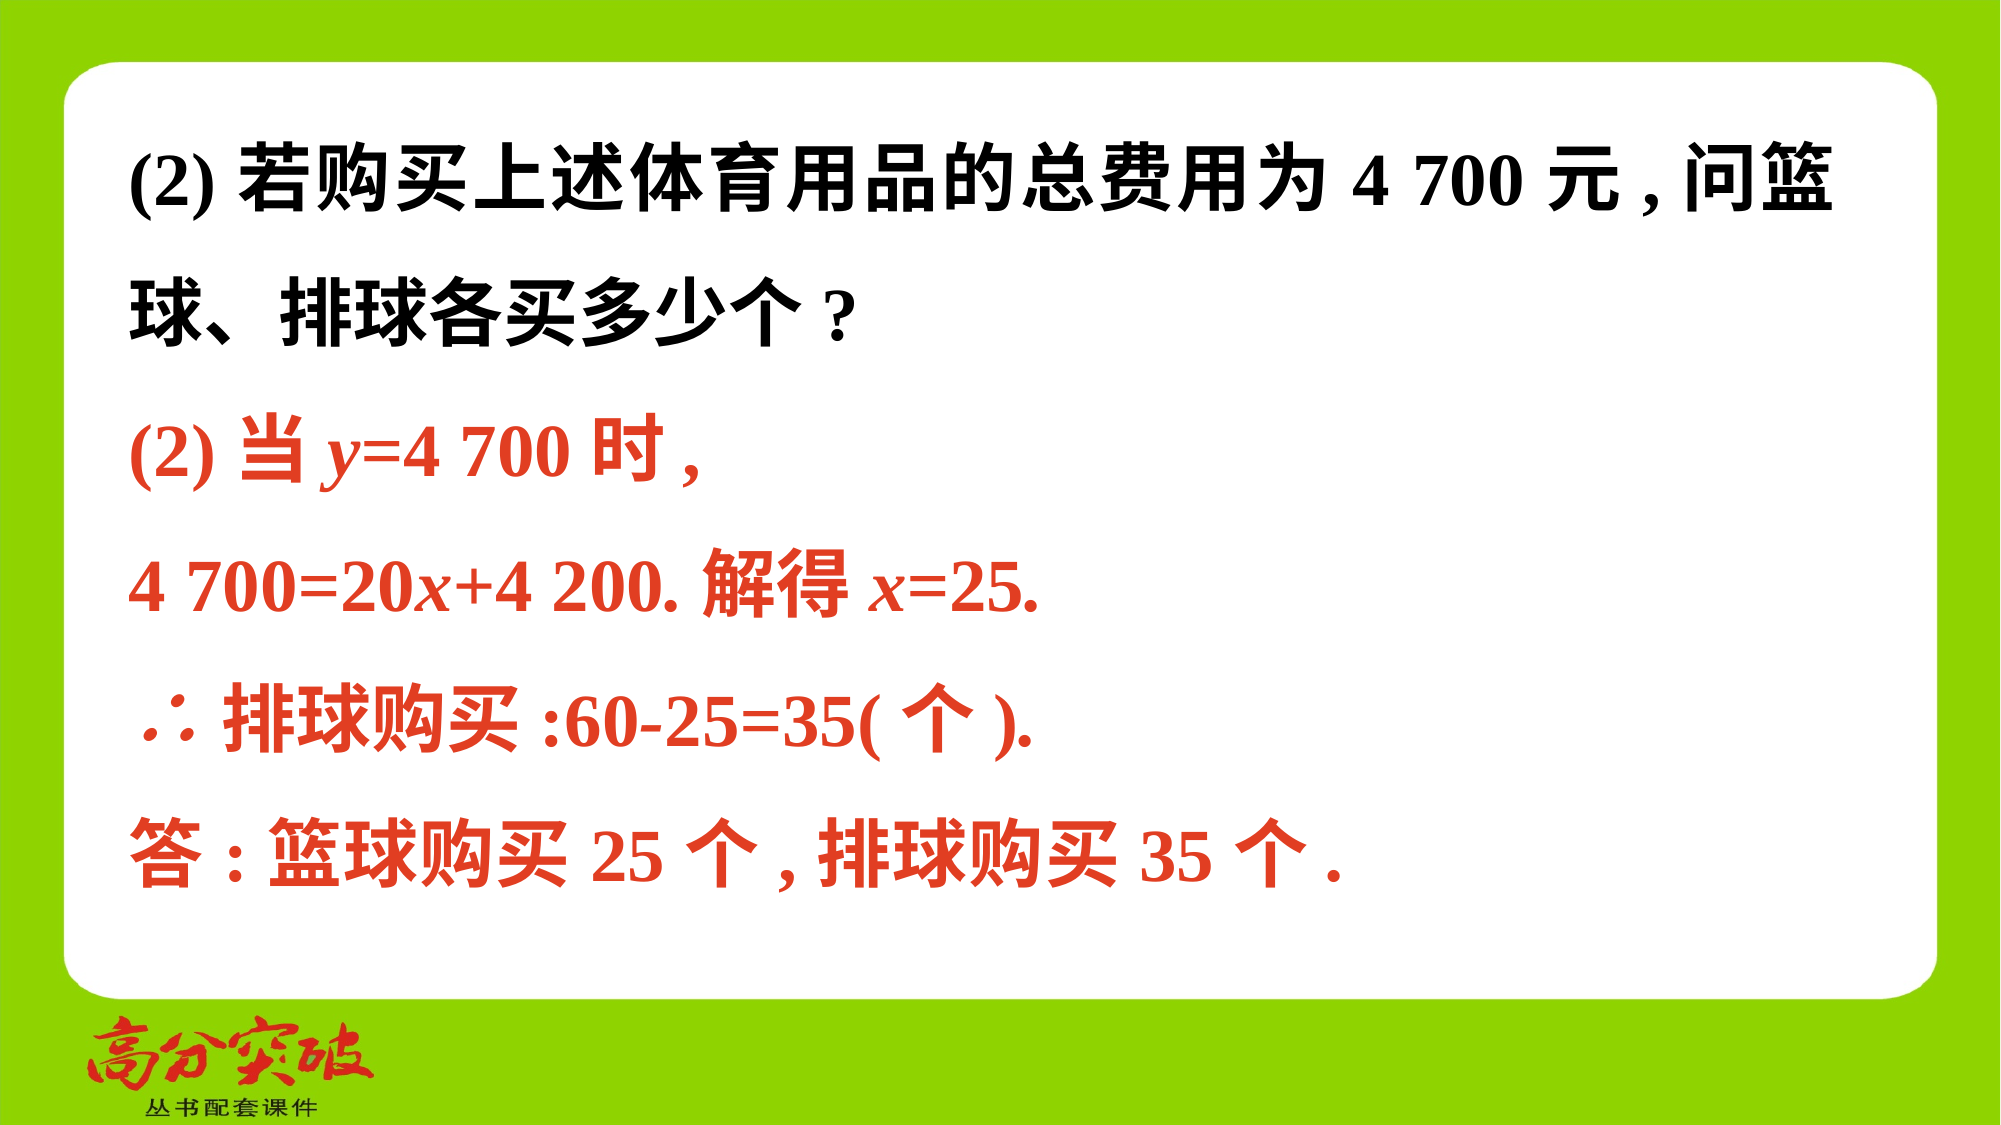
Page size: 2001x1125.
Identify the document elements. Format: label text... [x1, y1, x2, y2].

picture [0, 0, 2001, 1125]
text_box (2)若购买上述体育用品的总费用为4 700元,问篮球、排球各买多少个? [114, 78, 1851, 363]
text_box (2)当y=4 700时, 4 700=20x+4 200.解得x=25. ∴排球购买:60-25=35(个). 答:篮球购买25个,排球购买35个. [114, 348, 1343, 904]
